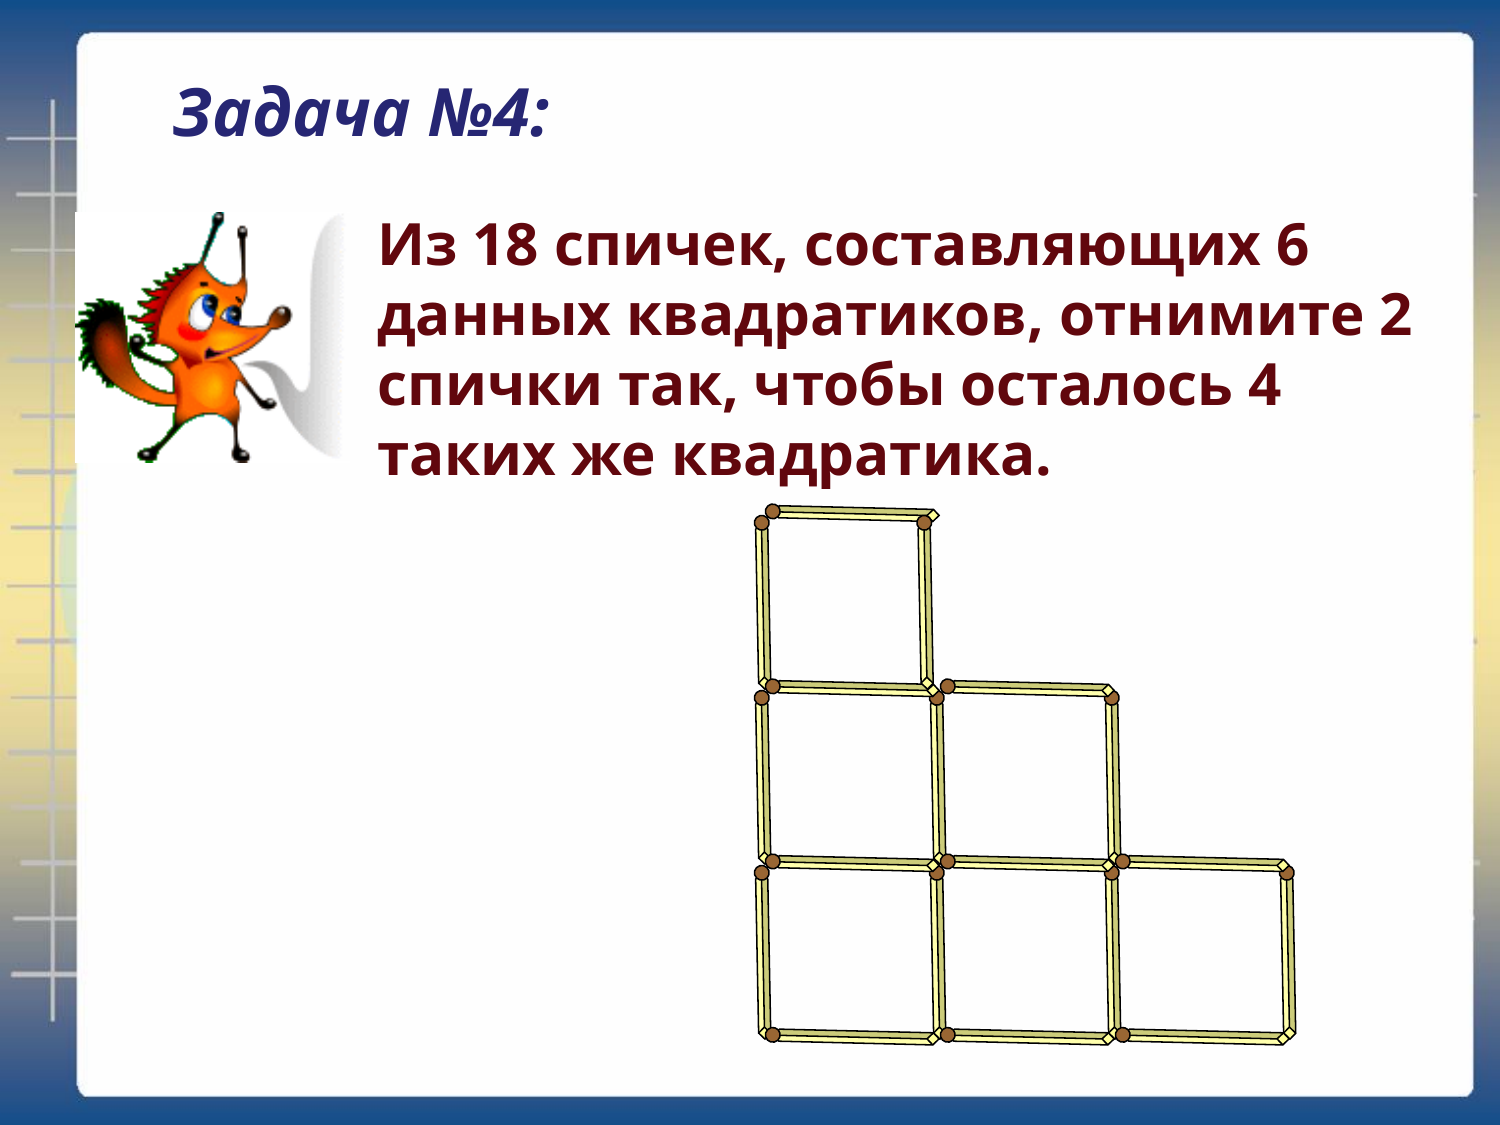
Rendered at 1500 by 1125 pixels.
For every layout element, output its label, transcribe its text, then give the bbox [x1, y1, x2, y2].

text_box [700, 888, 827, 1014]
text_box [963, 800, 1089, 927]
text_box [1050, 888, 1176, 1014]
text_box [788, 800, 914, 927]
text_box Задача №4: [158, 62, 565, 158]
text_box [700, 538, 827, 664]
picture [0, 0, 1500, 1125]
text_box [1225, 888, 1352, 1014]
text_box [1138, 800, 1264, 927]
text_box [788, 973, 914, 1100]
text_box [875, 888, 1002, 1014]
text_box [1050, 713, 1176, 839]
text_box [875, 713, 1002, 839]
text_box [1138, 973, 1264, 1100]
text_box Из 18 спичек, составляющих 6 данных квадратиков, отнимите 2 спички так, чтобы осталось 4 таких же квадратика. [362, 199, 1463, 495]
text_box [788, 625, 914, 752]
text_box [788, 450, 914, 576]
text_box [863, 538, 989, 664]
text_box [700, 713, 827, 839]
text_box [963, 973, 1089, 1100]
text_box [963, 625, 1089, 752]
